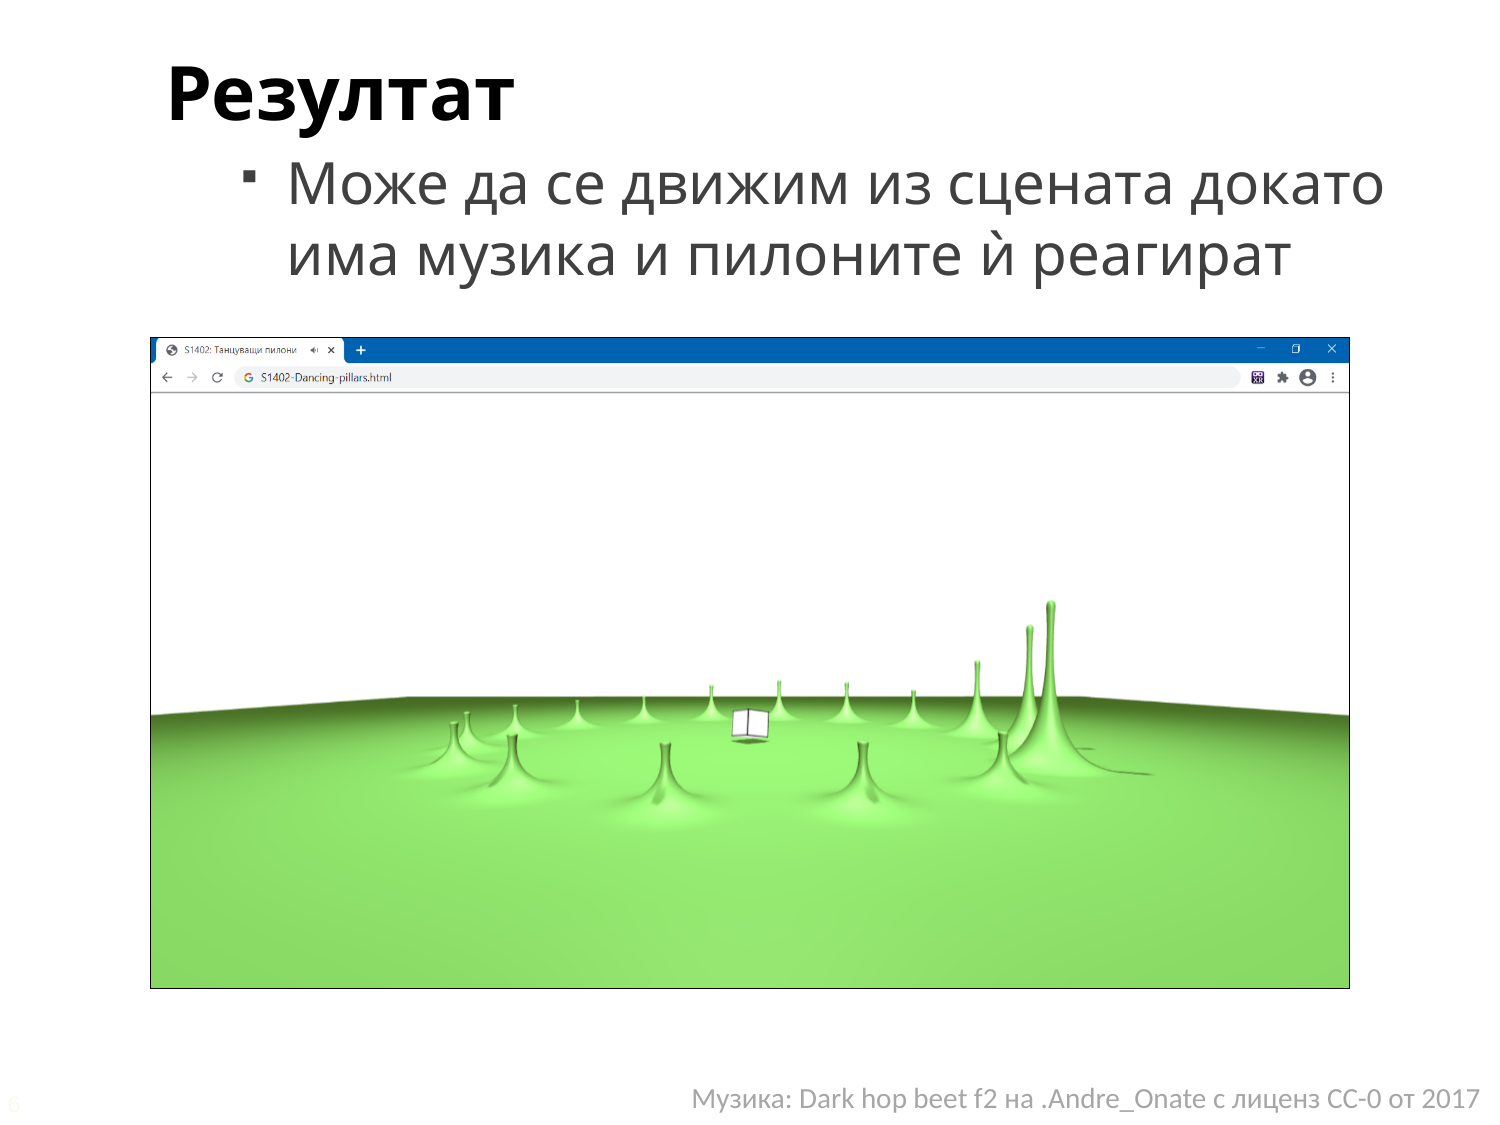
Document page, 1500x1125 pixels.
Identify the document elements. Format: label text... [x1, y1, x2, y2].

picture [149, 337, 1351, 989]
list Резултат Може да се движим из сцената докато има музика и пилоните ѝ реагират [150, 37, 1488, 1113]
text_box Музика: Dark hop beet f2 на .Andre_Onate с лиценз CC-0 от 2017 [676, 1072, 1496, 1122]
